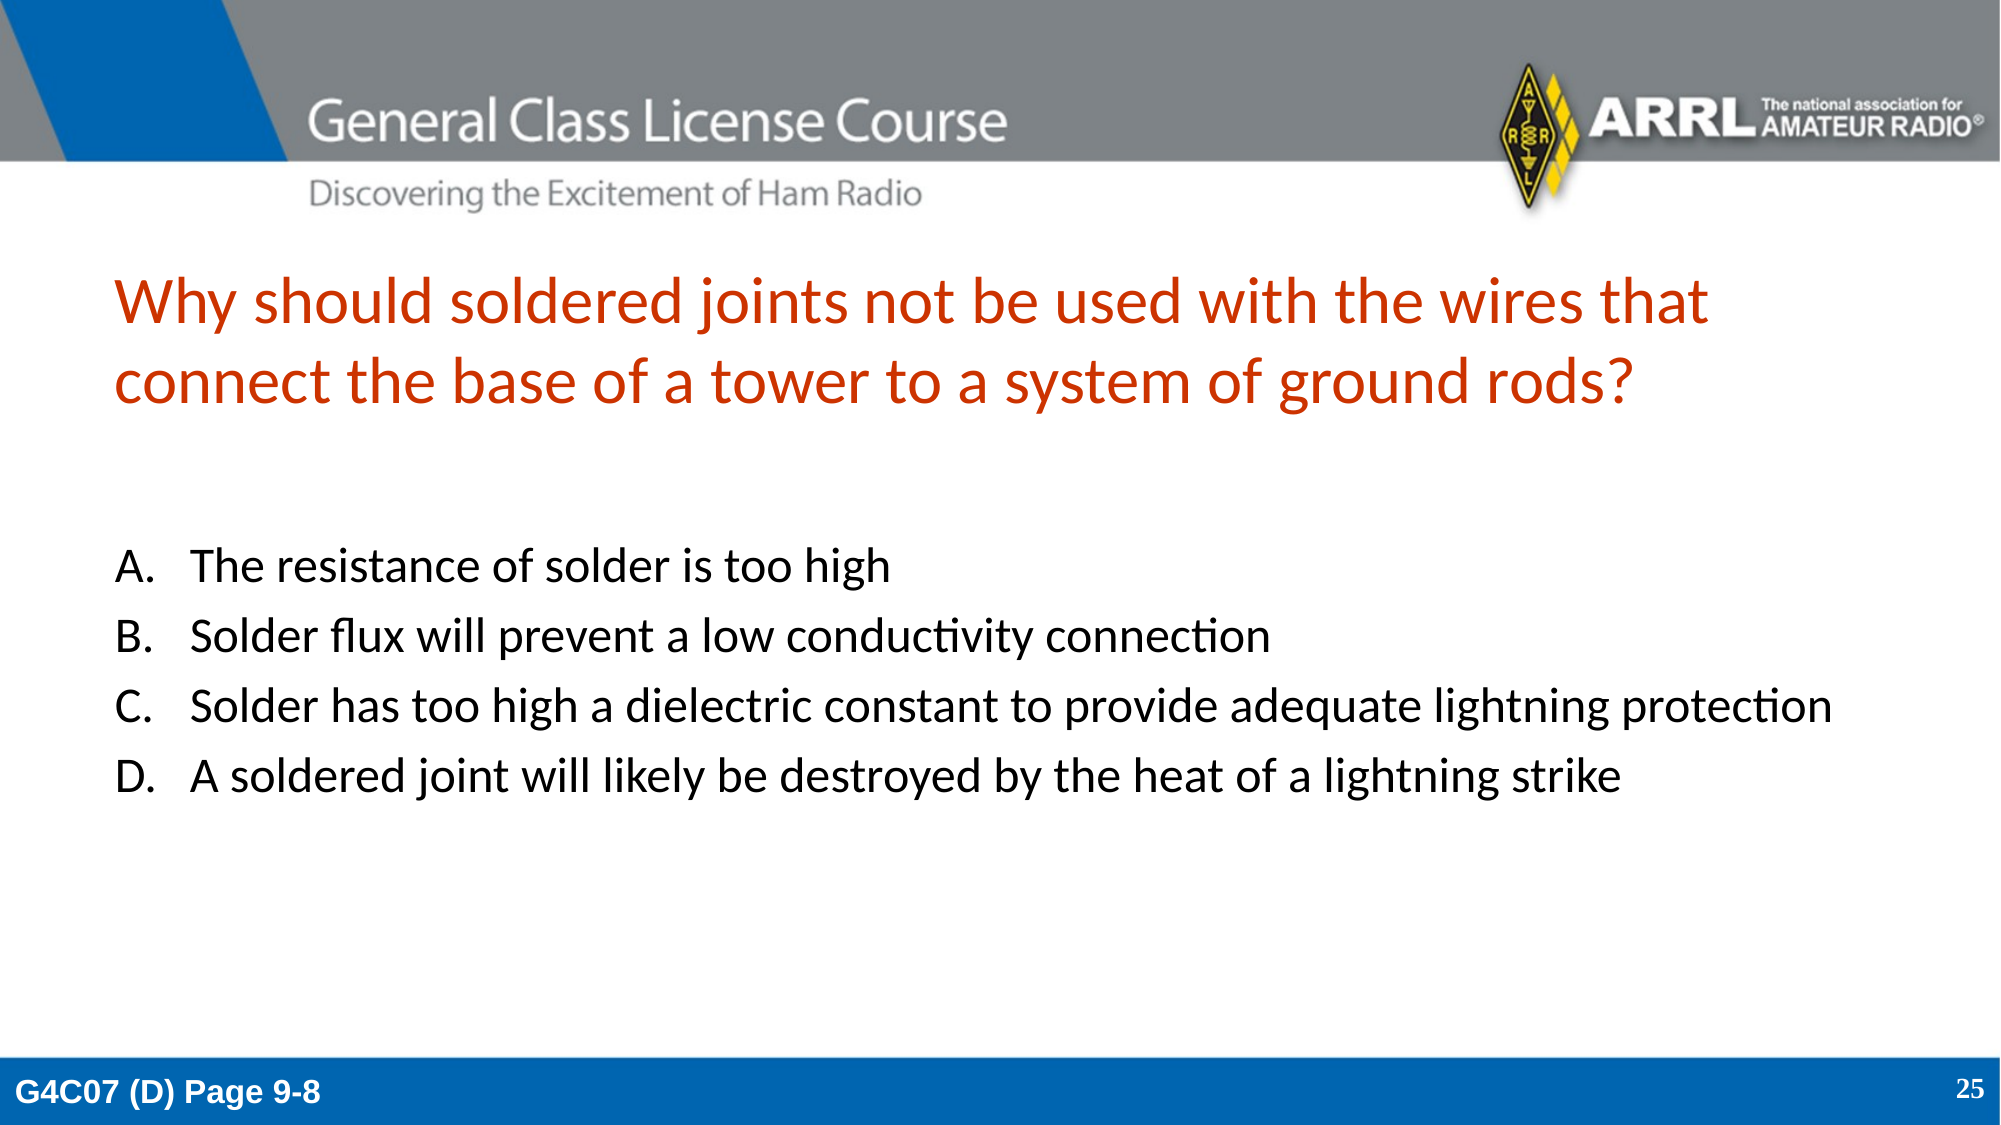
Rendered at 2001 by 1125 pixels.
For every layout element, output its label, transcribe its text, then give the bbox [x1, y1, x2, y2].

text_box G4C07 (D) Page 9-8 [0, 1062, 1313, 1118]
list The resistance of solder is too high Solder flux will prevent a low conductivity connection Solder has too high a dielectric constant to provide adequate lightning protection A soldered joint will likely be destroyed by the heat of a lightning strike [99, 525, 1900, 1005]
text_box 25 [1875, 1062, 2000, 1113]
picture [0, 0, 2001, 1125]
title Why should soldered joints not be used with the wires that connect the base of a tower to a system of ground rods? [99, 249, 1900, 468]
